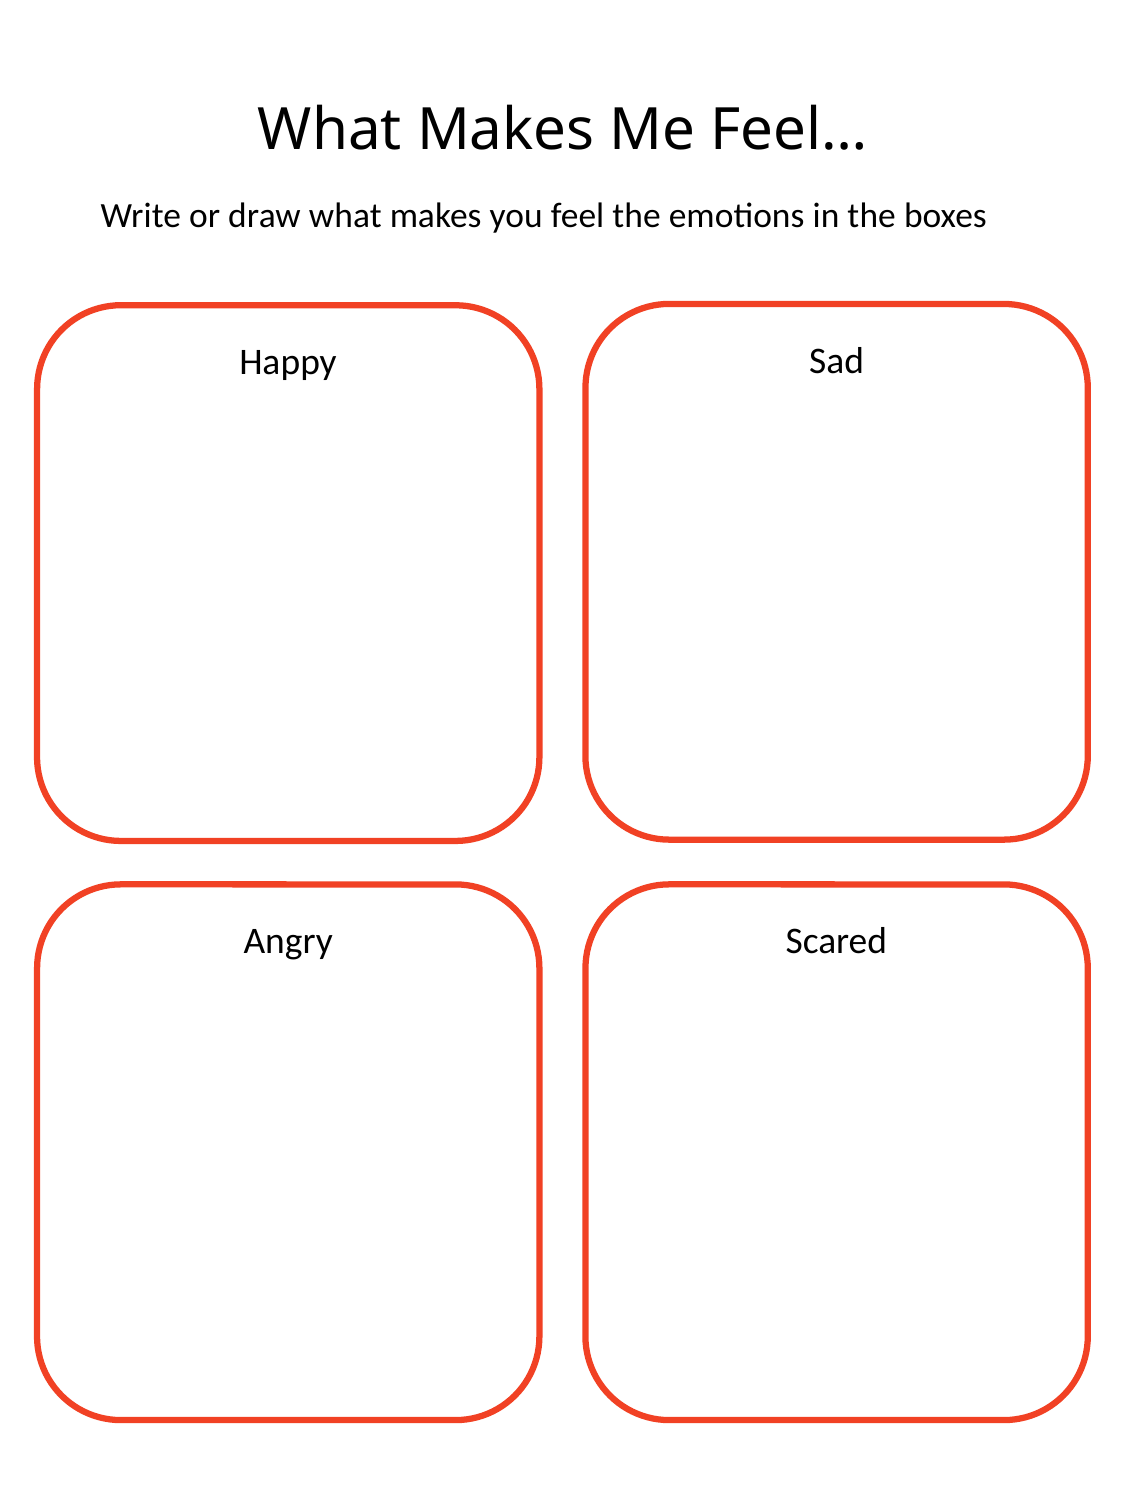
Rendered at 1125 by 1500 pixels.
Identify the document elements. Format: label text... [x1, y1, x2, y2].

title What Makes Me Feel… [77, 79, 1048, 182]
text_box Scared [584, 883, 1089, 1422]
text_box Write or draw what makes you feel the emotions in the boxes [85, 185, 1052, 243]
text_box Sad [584, 302, 1089, 841]
text_box Happy [35, 304, 541, 842]
text_box Angry [35, 883, 541, 1422]
